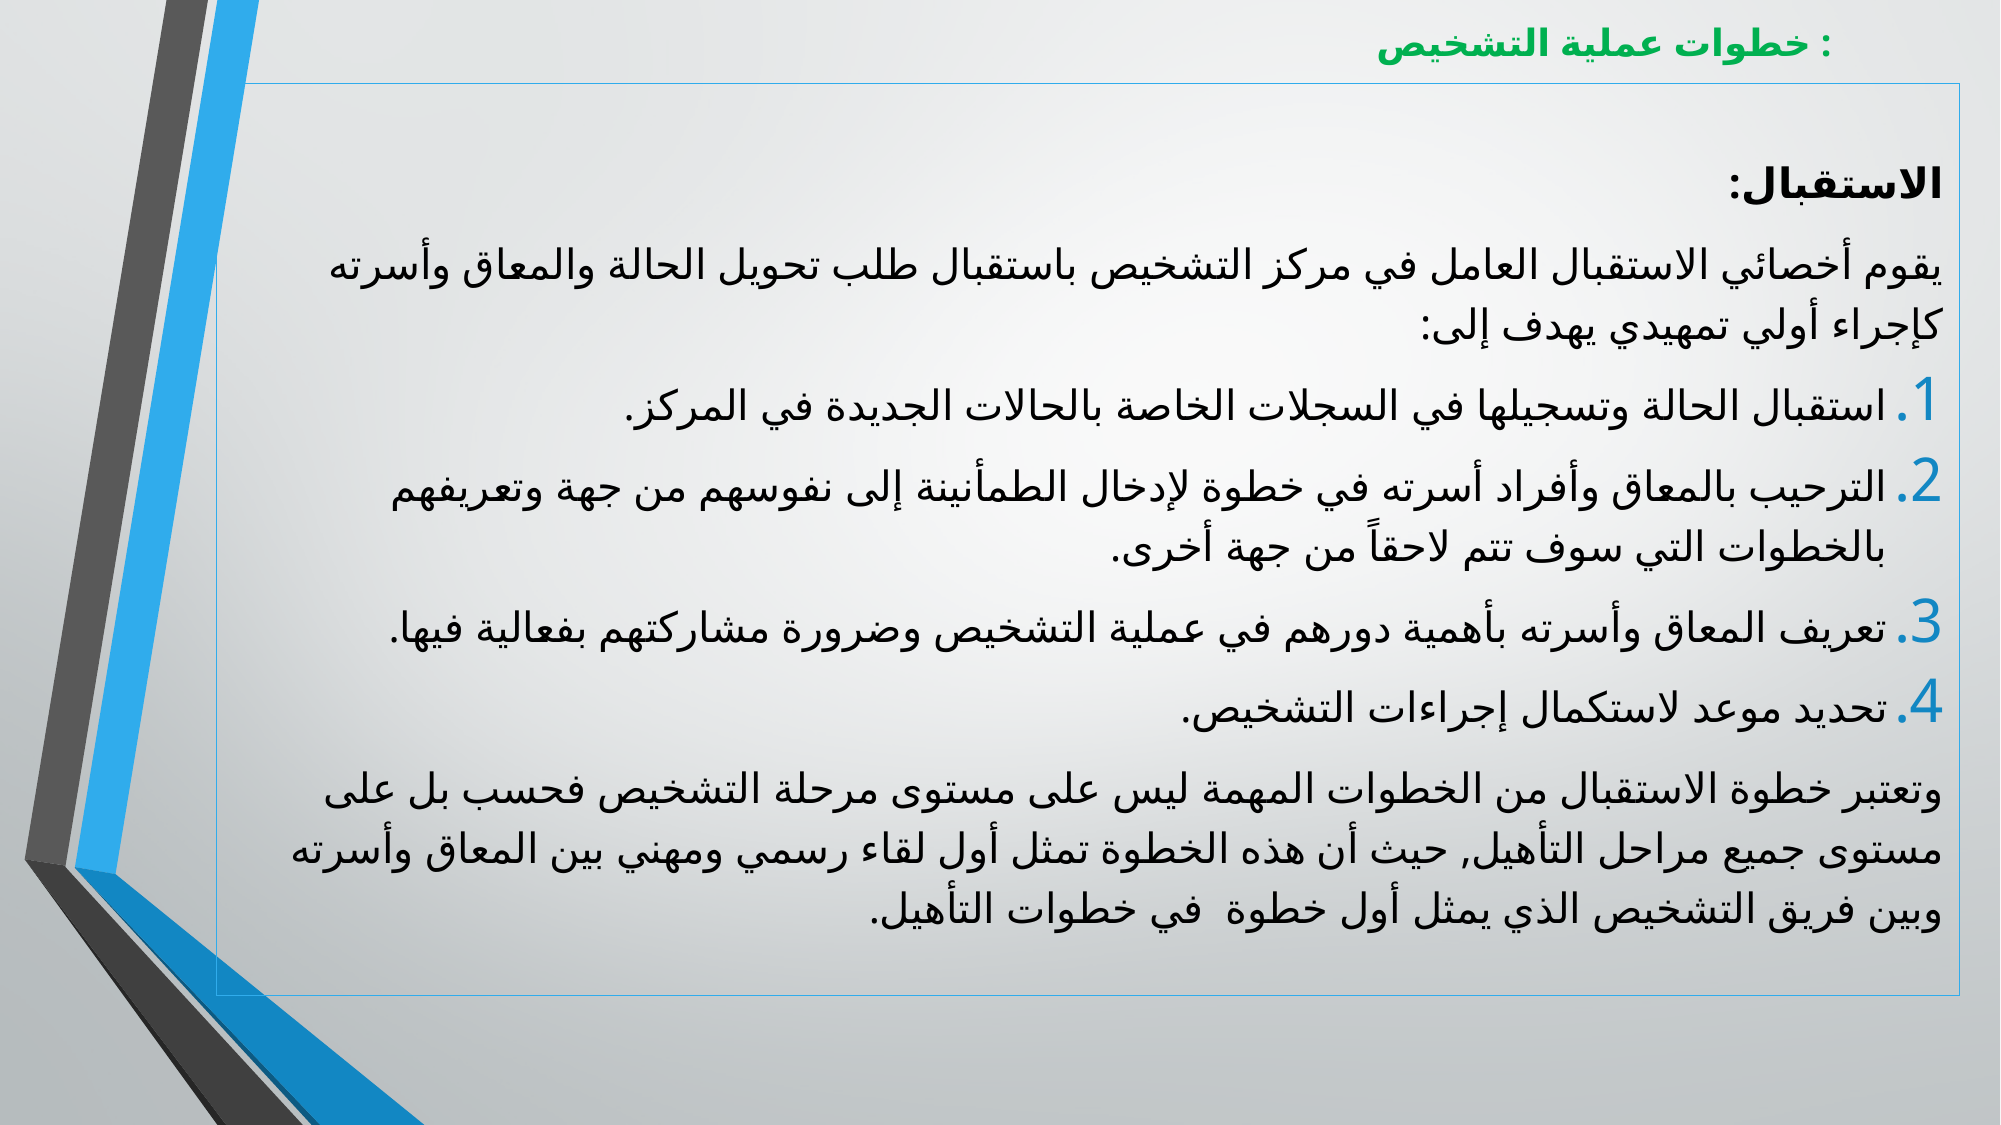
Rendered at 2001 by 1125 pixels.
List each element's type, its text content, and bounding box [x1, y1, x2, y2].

list الاستقبال: يقوم أخصائي الاستقبال العامل في مركز التشخيص باستقبال طلب تحويل الحالة والمعاق وأسرته كإجراء أولي تمهيدي يهدف إلى: استقبال الحالة وتسجيلها في السجلات الخاصة بالحالات الجديدة في المركز. الترحيب بالمعاق وأفراد أسرته في خطوة لإدخال الطمأنينة إلى نفوسهم من جهة وتعريفهم بالخطوات التي سوف تتم لاحقاً من جهة أخرى. تعريف المعاق وأسرته بأهمية دورهم في عملية التشخيص وضرورة مشاركتهم بفعالية فيها. تحديد موعد لاستكمال إجراءات التشخيص. وتعتبر خطوة الاستقبال من الخطوات المهمة ليس على مستوى مرحلة التشخيص فحسب بل على مستوى جميع مراحل التأهيل, حيث أن هذه الخطوة تمثل أول لقاء رسمي ومهني بين المعاق وأسرته وبين فريق التشخيص الذي يمثل أول خطوة في خطوات التأهيل. [216, 83, 1960, 996]
text_box خطوات عملية التشخيص : [1361, 11, 1857, 72]
